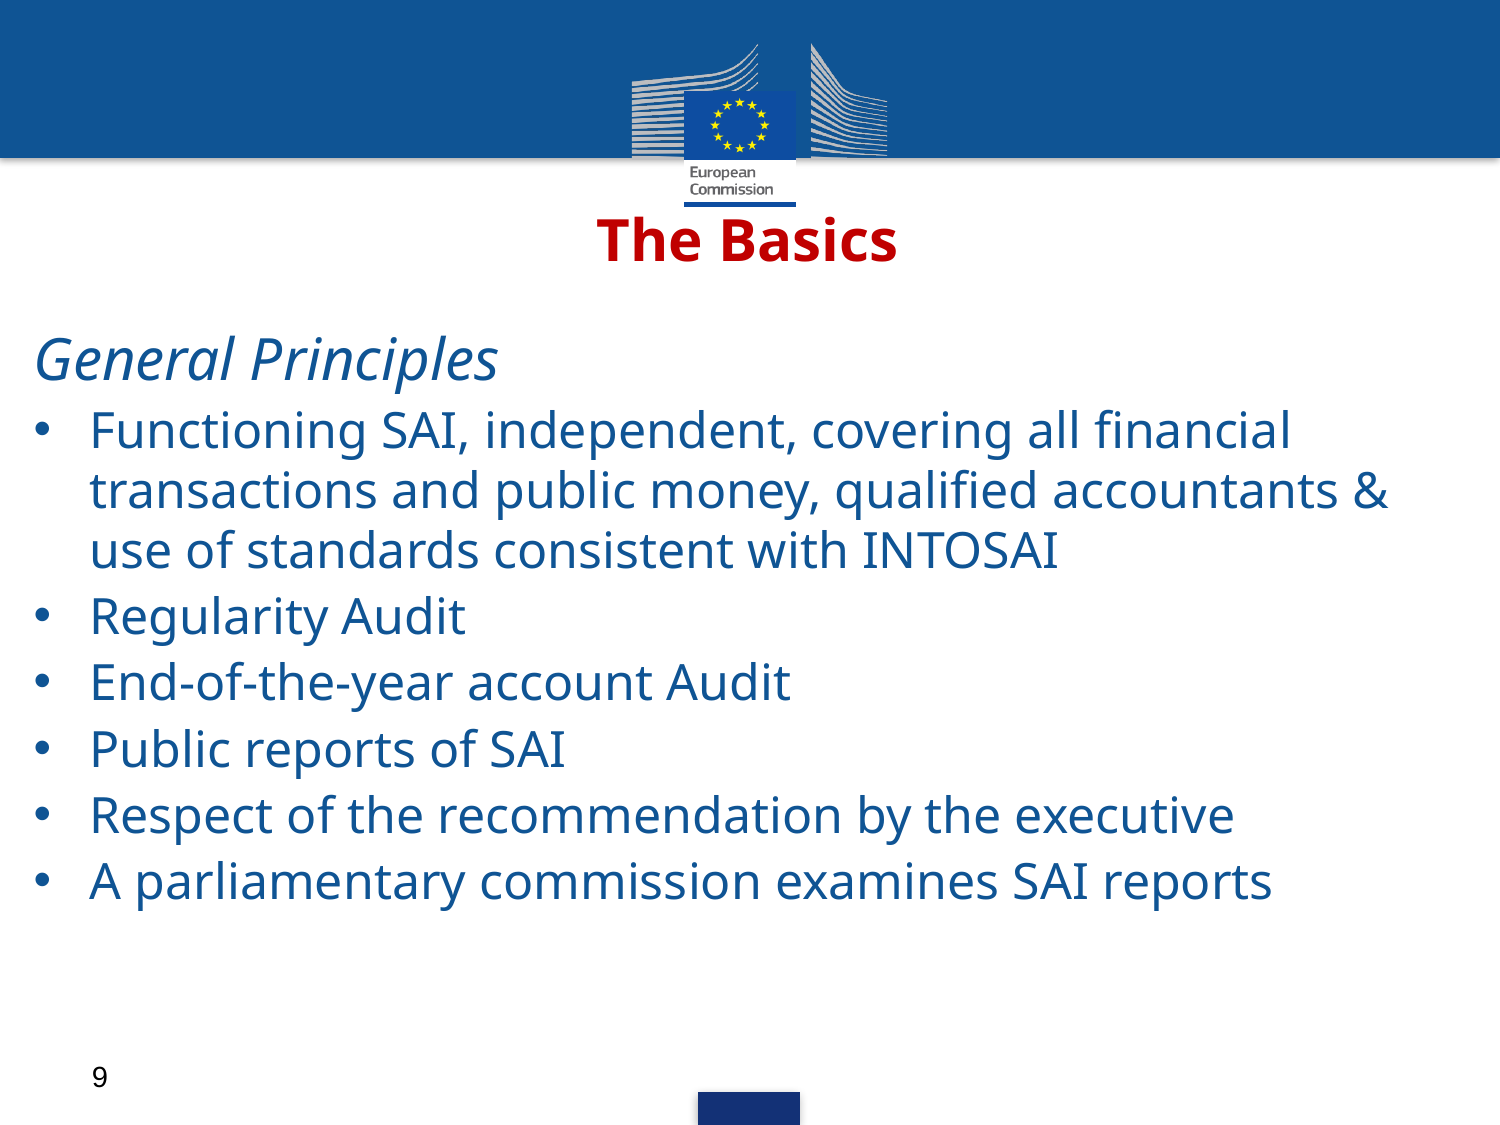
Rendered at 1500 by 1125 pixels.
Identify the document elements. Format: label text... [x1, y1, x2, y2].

title The Basics [0, 160, 1495, 315]
list General Principles Functioning SAI, independent, covering all financial transactions and public money, qualified accountants & use of standards consistent with INTOSAI Regularity Audit End-of-the-year account Audit Public reports of SAI Respect of the recommendation by the executive A parliamentary commission examines SAI reports [18, 314, 1495, 1094]
slide_number 9 [76, 1022, 553, 1102]
